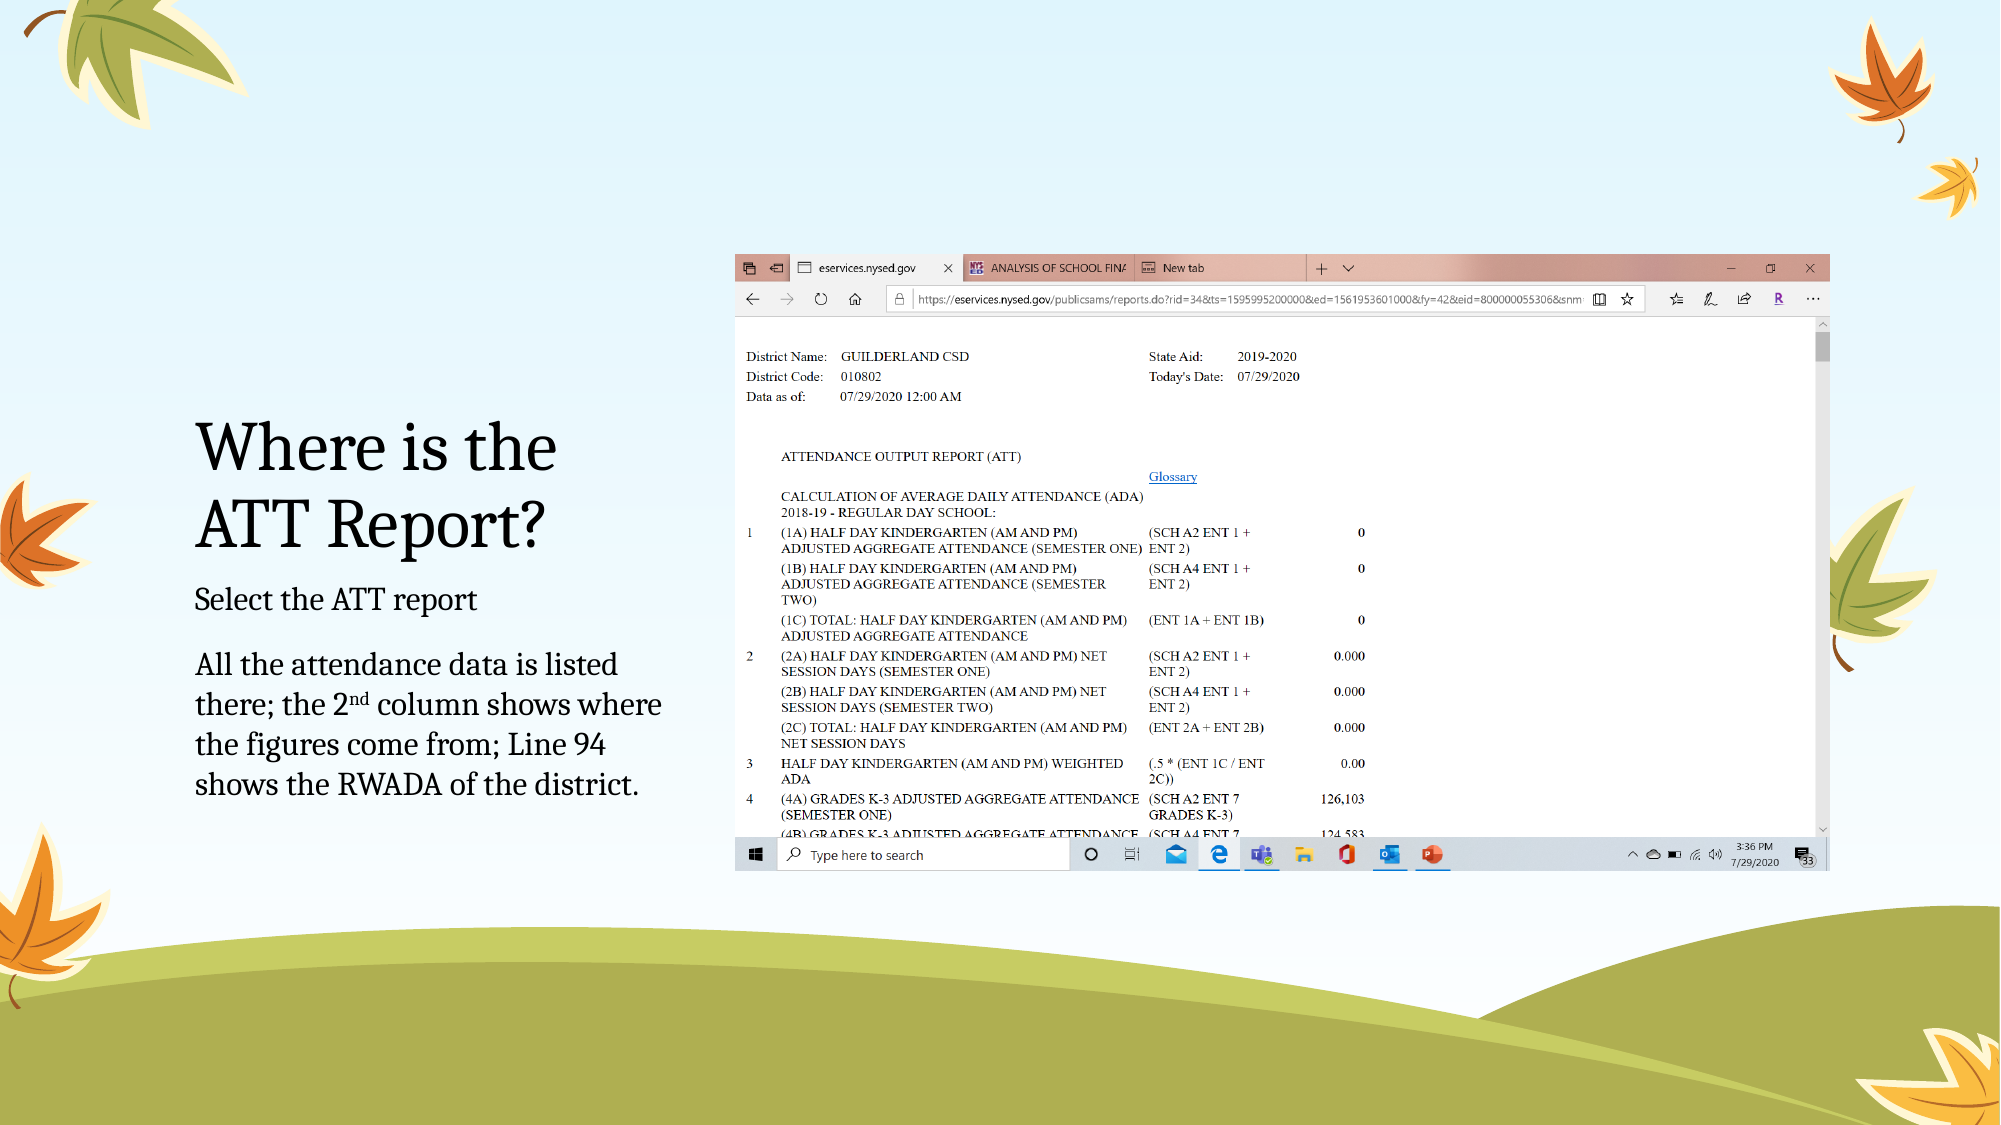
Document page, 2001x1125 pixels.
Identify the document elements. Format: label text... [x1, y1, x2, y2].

list Select the ATT report All the attendance data is listed there; the 2nd column shows where the figures come from; Line 94 shows the RWADA of the district. [180, 570, 691, 900]
title Where is the ATT Report? [180, 195, 690, 570]
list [734, 254, 1830, 871]
